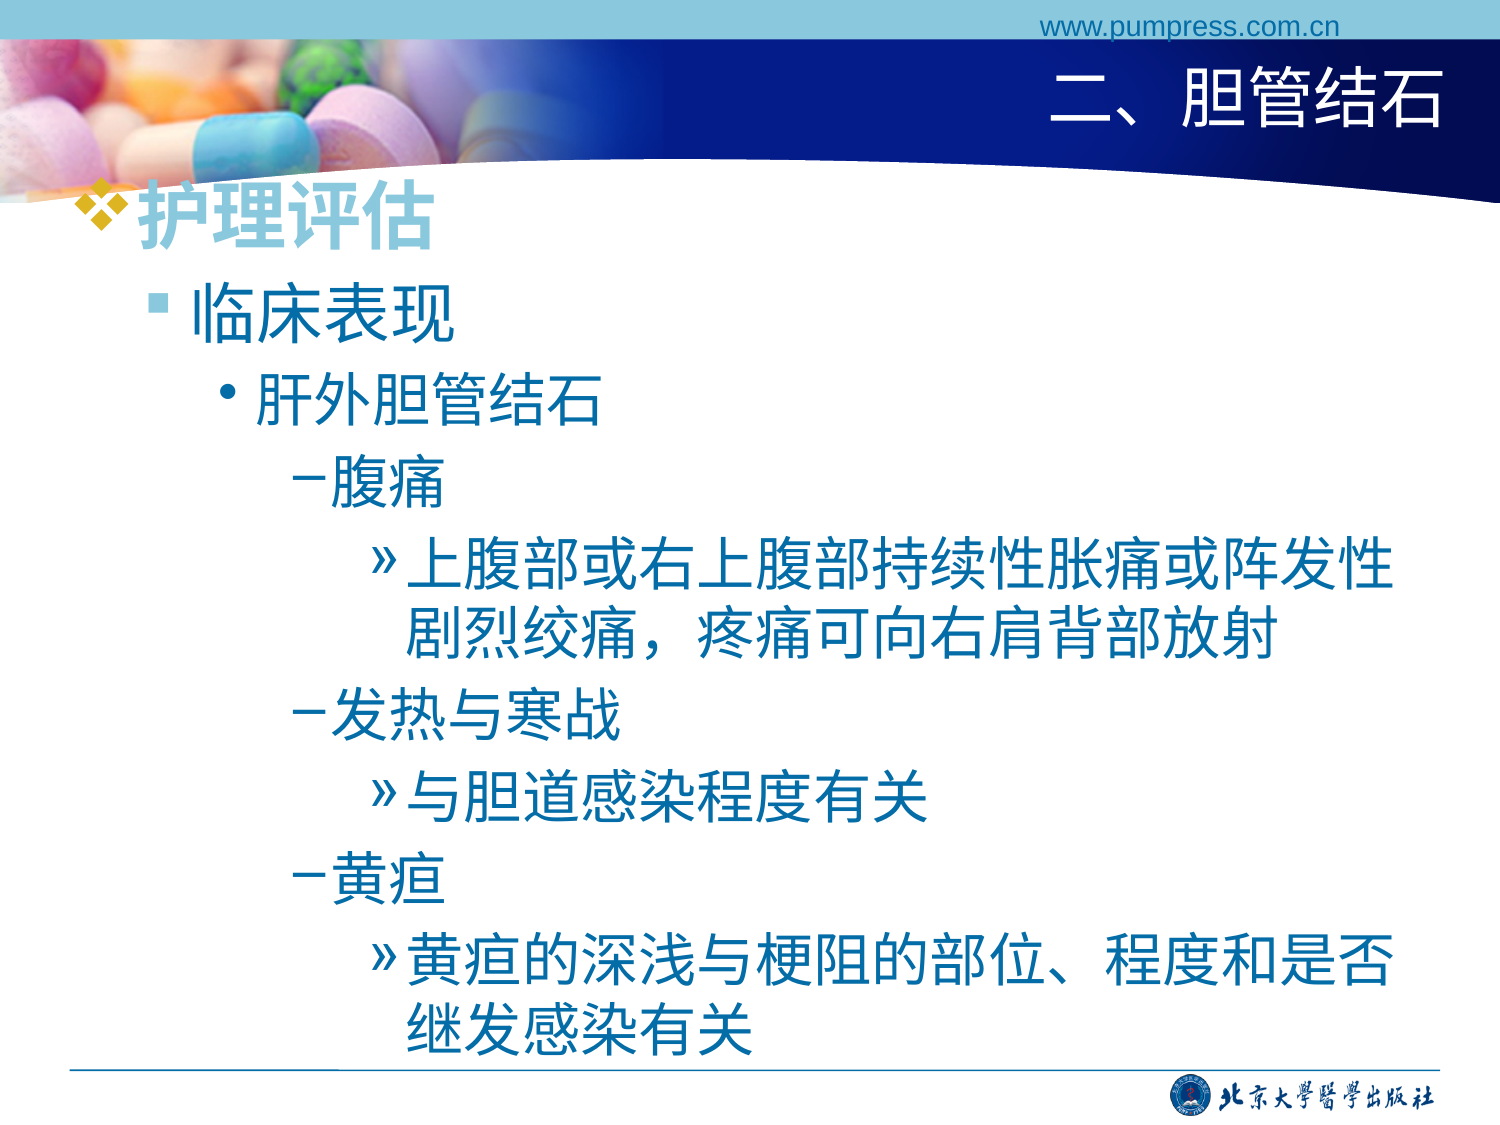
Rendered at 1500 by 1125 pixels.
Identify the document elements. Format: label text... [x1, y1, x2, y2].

list 护理评估 临床表现 肝外胆管结石 腹痛 上腹部或右上腹部持续性胀痛或阵发性剧烈绞痛，疼痛可向右肩背部放射 发热与寒战 与胆道感染程度有关 黄疸 黄疸的深浅与梗阻的部位、程度和是否继发感染有关 [52, 160, 1466, 962]
picture [0, 40, 1500, 203]
picture [1170, 1074, 1436, 1118]
slide_number www.pumpress.com.cn [1025, 0, 1463, 38]
title 二、胆管结石 [137, 49, 1463, 143]
